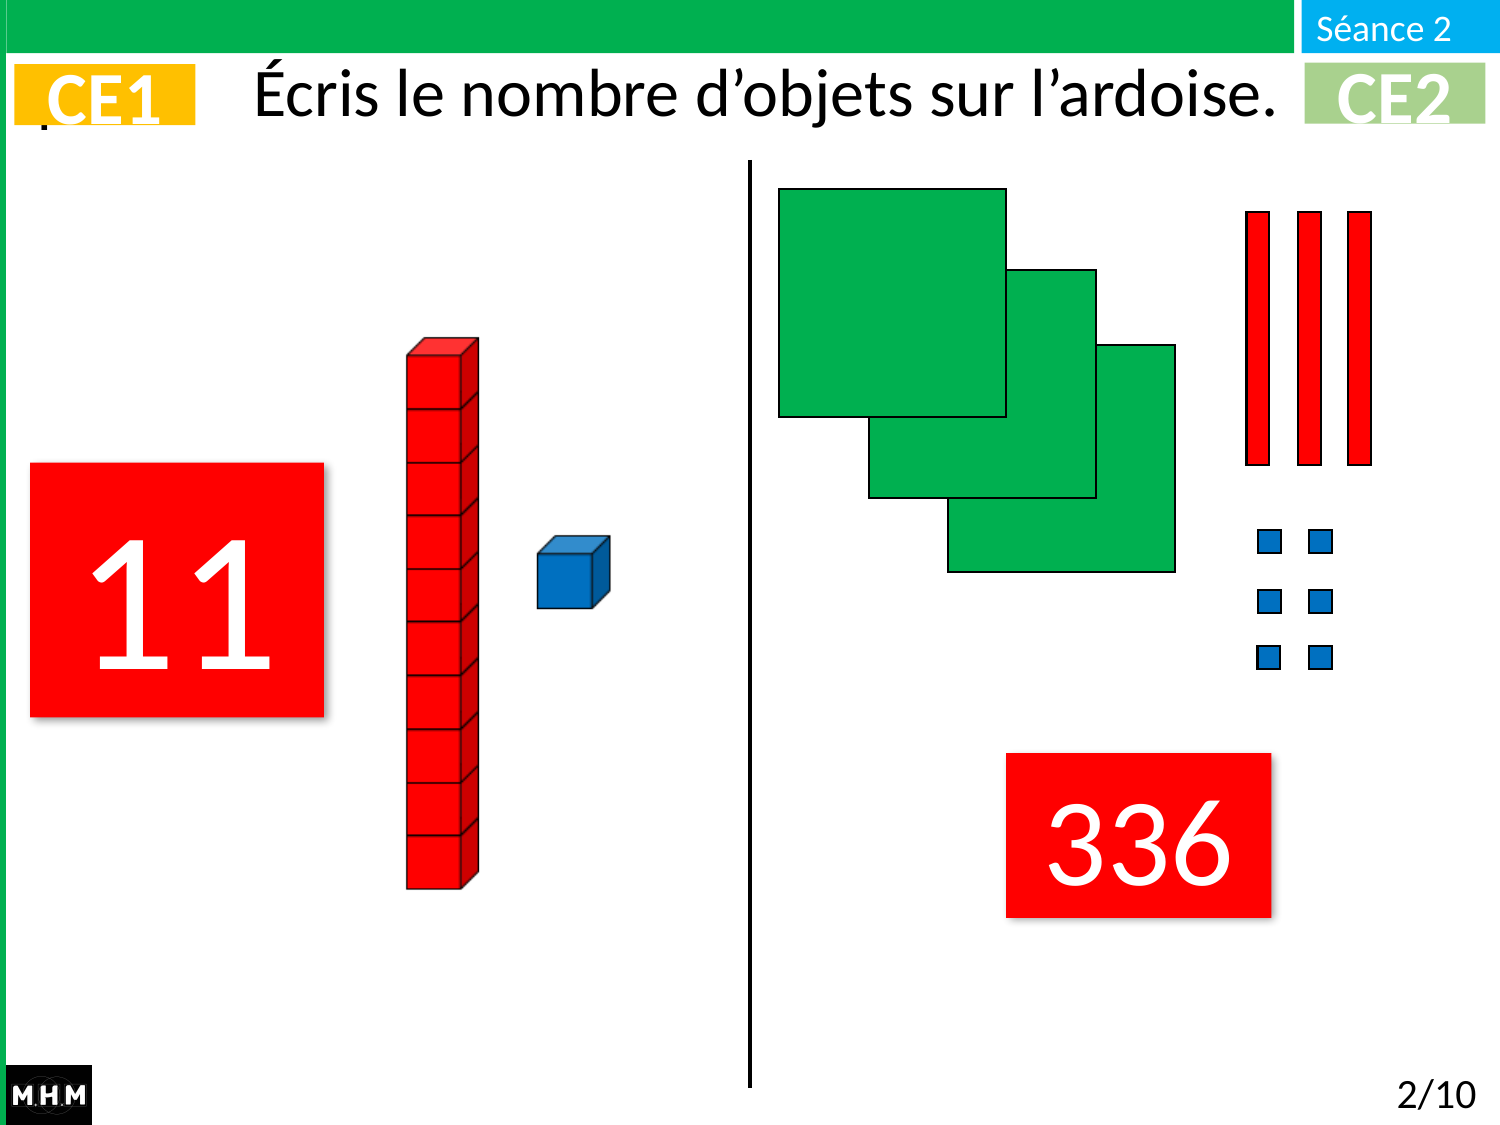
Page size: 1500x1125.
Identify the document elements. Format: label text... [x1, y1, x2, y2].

picture [6, 1065, 92, 1125]
text_box [1297, 211, 1322, 466]
text_box [1308, 589, 1333, 614]
text_box [868, 269, 1097, 499]
text_box 11 [30, 462, 324, 718]
picture [532, 532, 616, 613]
list 2/10 [1373, 1064, 1500, 1125]
text_box [1257, 589, 1282, 614]
text_box [1257, 529, 1282, 554]
picture [403, 334, 486, 895]
title Écris le nombre d’objets sur l’ardoise. [238, 50, 1500, 139]
text_box [778, 188, 1007, 418]
text_box [1308, 645, 1333, 670]
text_box [1245, 211, 1270, 466]
text_box [947, 344, 1176, 573]
text_box [1347, 211, 1372, 466]
text_box CE2 [1303, 62, 1487, 125]
text_box CE1 [13, 63, 196, 126]
text_box [1308, 529, 1333, 554]
text_box [1256, 645, 1281, 670]
text_box 336 [1006, 753, 1272, 918]
